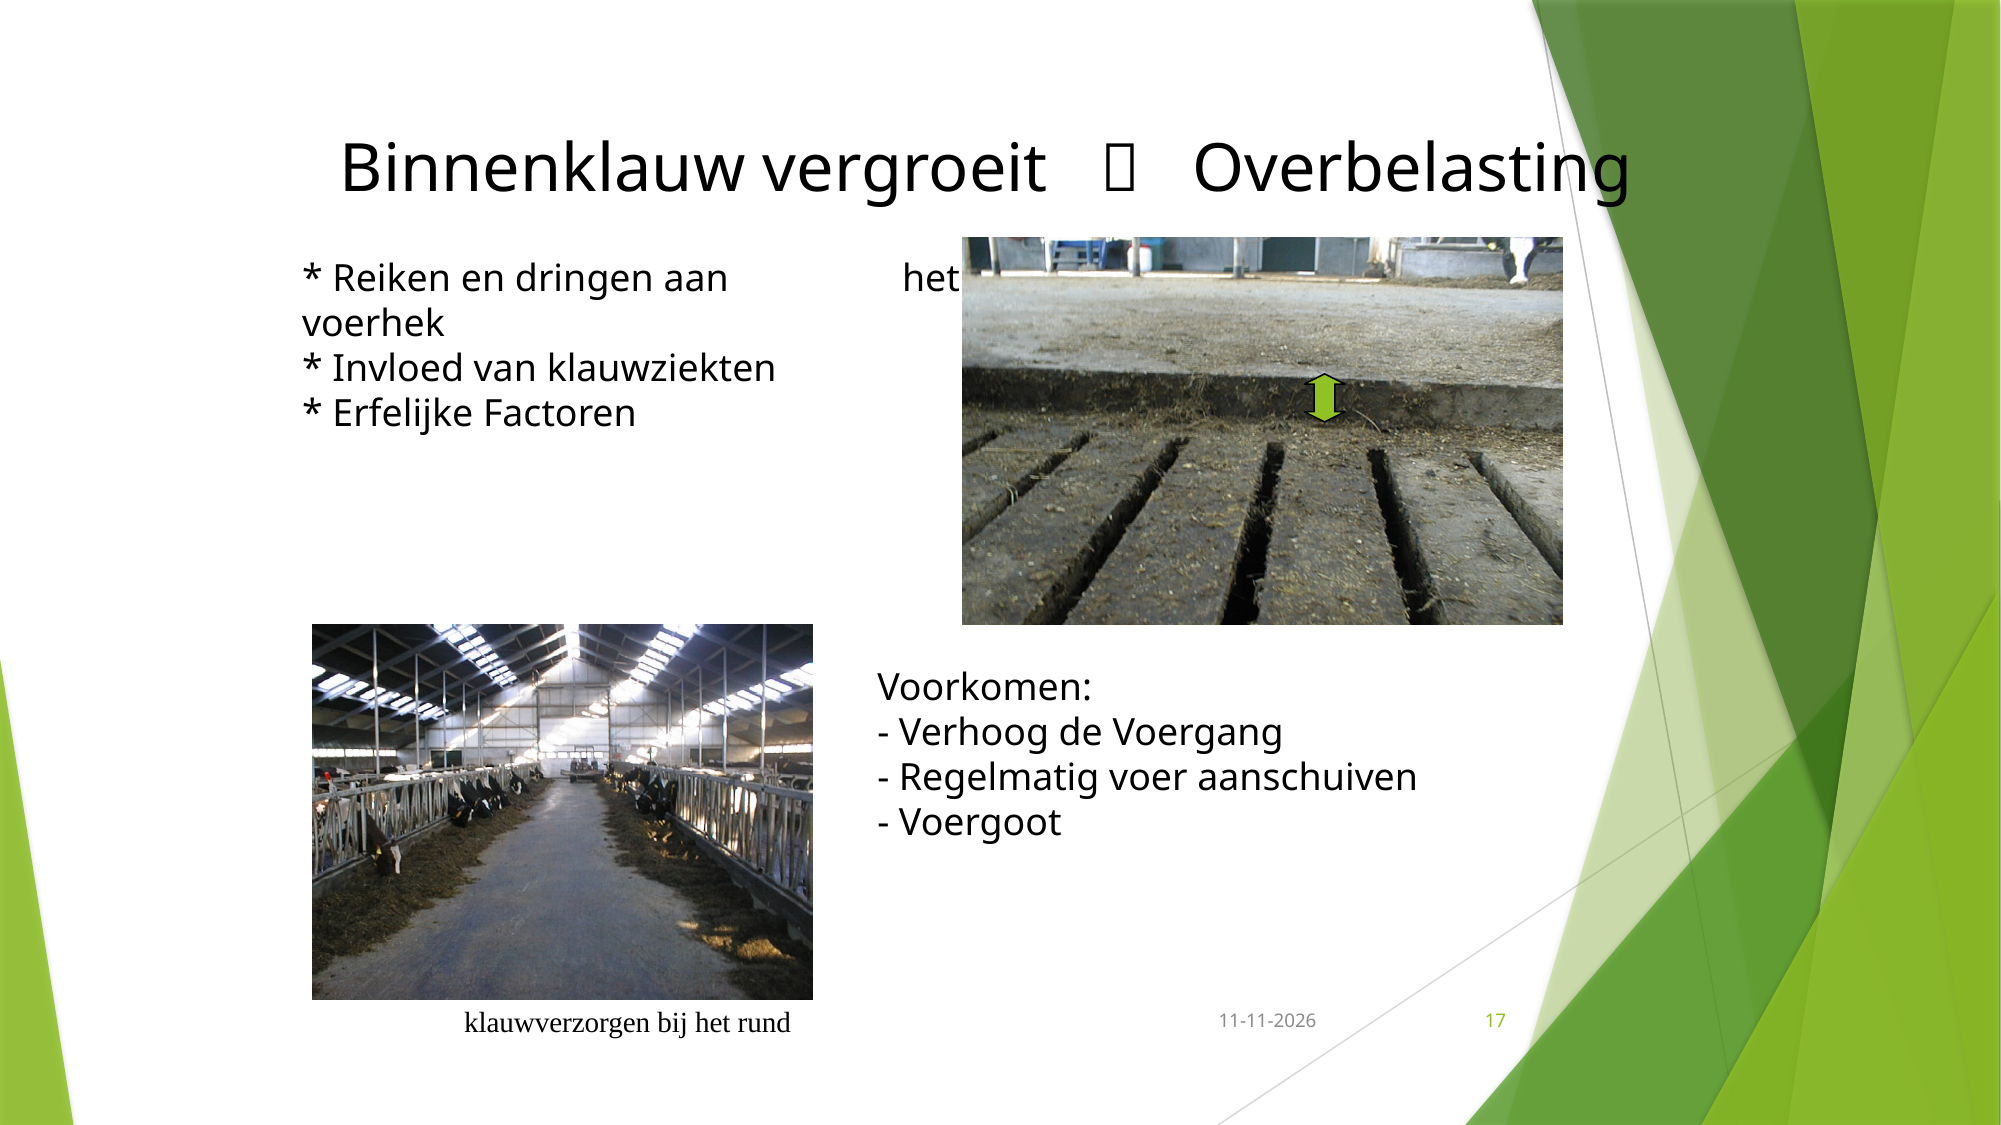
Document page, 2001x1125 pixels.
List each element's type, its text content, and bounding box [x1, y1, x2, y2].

text_box Binnenklauw vergroeit  Overbelasting [324, 117, 1663, 213]
slide_number 17 [1409, 991, 1522, 1051]
text_box * Reiken en dringen aan het voerhek * Invloed van klauwziekten * Erfelijke Factoren [287, 246, 957, 442]
picture [311, 624, 814, 1001]
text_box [961, 236, 1563, 626]
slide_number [1181, 991, 1332, 1051]
text_box Voorkomen: - Verhoog de Voergang - Regelmatig voer aanschuiven - Voergoot [862, 655, 1638, 851]
footer klauwverzorgen bij het rund [111, 991, 1145, 1051]
